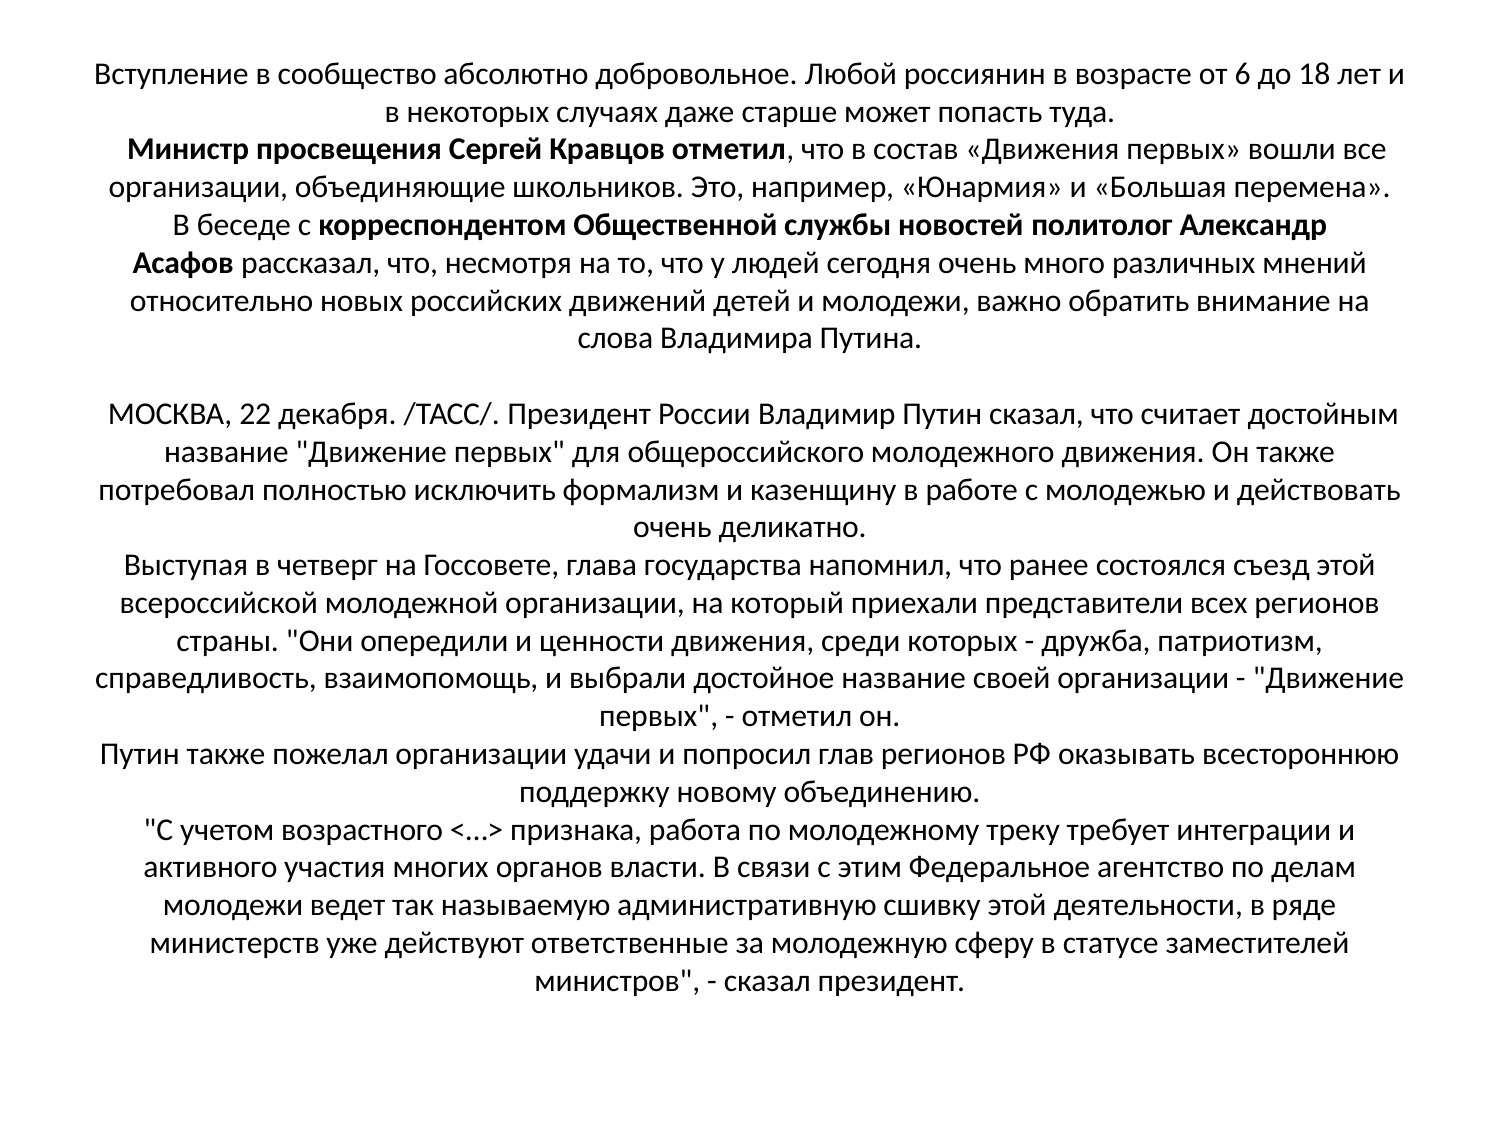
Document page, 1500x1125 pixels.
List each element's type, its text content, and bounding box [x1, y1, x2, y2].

title Вступление в сообщество абсолютно добровольное. Любой россиянин в возрасте от 6 до 18 лет и в некоторых случаях даже старше может попасть туда. Министр просвещения Сергей Кравцов отметил, что в состав «Движения первых» вошли все организации, объединяющие школьников. Это, например, «Юнармия» и «Большая перемена». В беседе с корреспондентом Общественной службы новостей политолог Александр Асафов рассказал, что, несмотря на то, что у людей сегодня очень много различных мнений относительно новых российских движений детей и молодежи, важно обратить внимание на слова Владимира Путина. МОСКВА, 22 декабря. /ТАСС/. Президент России Владимир Путин сказал, что считает достойным название "Движение первых" для общероссийского молодежного движения. Он также потребовал полностью исключить формализм и казенщину в работе с молодежью и действовать очень деликатно. Выступая в четверг на Госсовете, глава государства напомнил, что ранее состоялся съезд этой всероссийской молодежной организации, на который приехали представители всех регионов страны. "Они опередили и ценности движения, среди которых - дружба, патриотизм, справедливость, взаимопомощь, и выбрали достойное название своей организации - "Движение первых", - отметил он. Путин также пожелал организации удачи и попросил глав регионов РФ оказывать всестороннюю поддержку новому объединению. "С учетом возрастного <…> признака, работа по молодежному треку требует интеграции и активного участия многих органов власти. В связи с этим Федеральное агентство по делам молодежи ведет так называемую административную сшивку этой деятельности, в ряде министерств уже действуют ответственные за молодежную сферу в статусе заместителей министров", - сказал президент. [75, 45, 1425, 1043]
